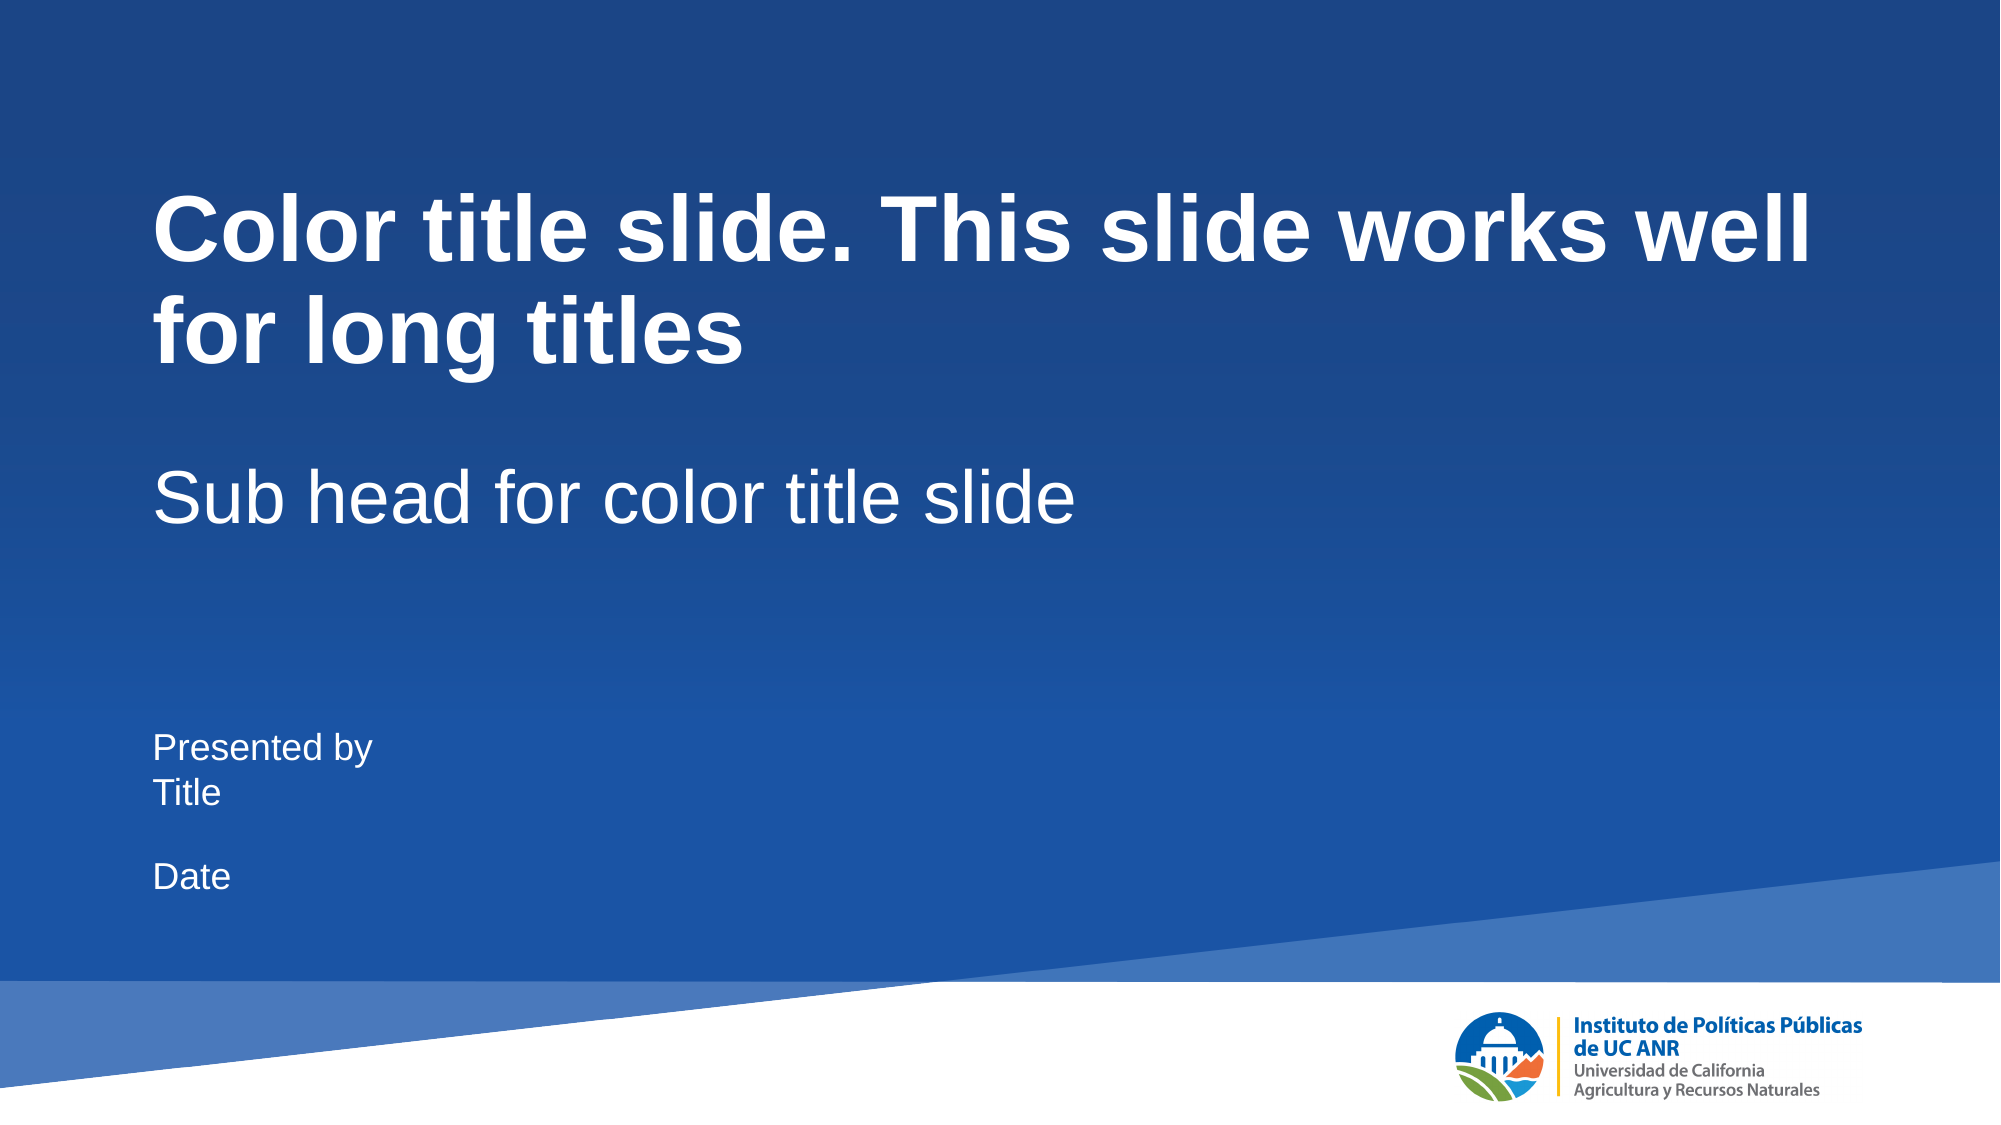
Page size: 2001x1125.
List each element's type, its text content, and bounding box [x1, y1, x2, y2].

title Color title slide. This slide works well for long titles [137, 173, 1863, 391]
list Sub head for color title slide [137, 451, 1494, 583]
list Date [137, 849, 607, 937]
picture [0, 0, 2000, 1125]
list Presented by Title [137, 715, 698, 824]
